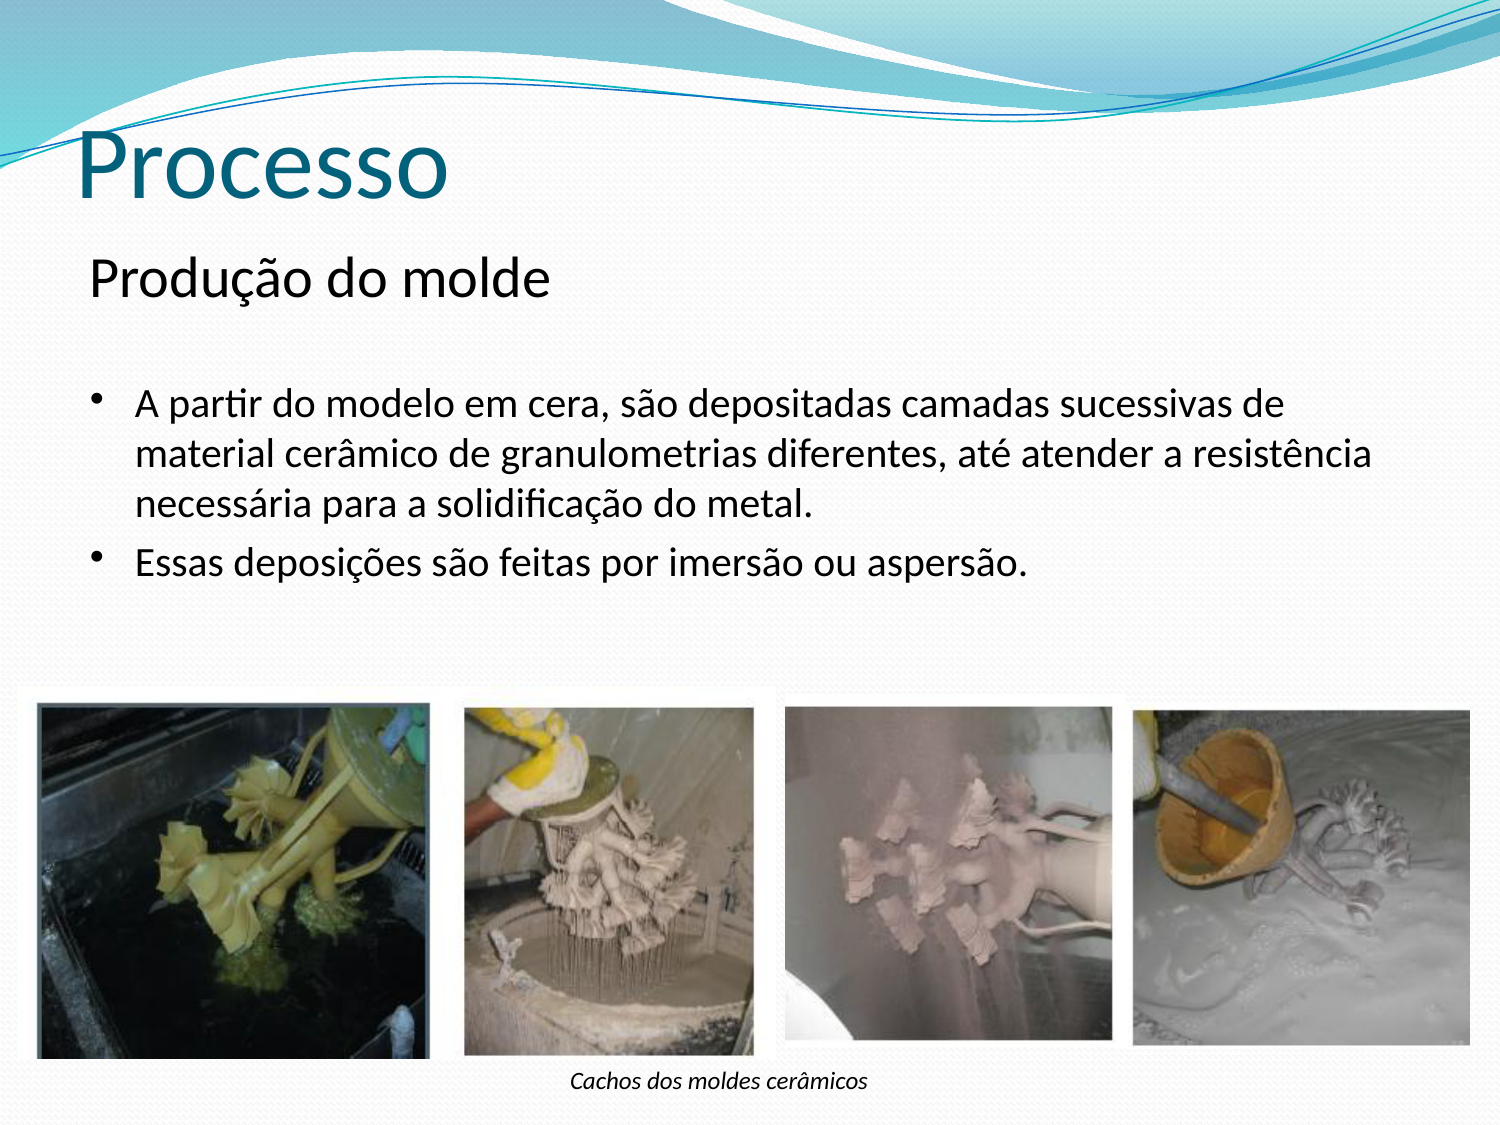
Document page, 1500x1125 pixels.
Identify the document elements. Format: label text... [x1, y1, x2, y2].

picture [785, 694, 1470, 1050]
picture [17, 686, 776, 1059]
text_box Cachos dos moldes cerâmicos [555, 1059, 916, 1102]
list Produção do molde A partir do modelo em cera, são depositadas camadas sucessivas de material cerâmico de granulometrias diferentes, até atender a resistência necessária para a solidificação do metal. Essas deposições são feitas por imersão ou aspersão. [75, 231, 1425, 669]
title Processo [75, 32, 1425, 220]
